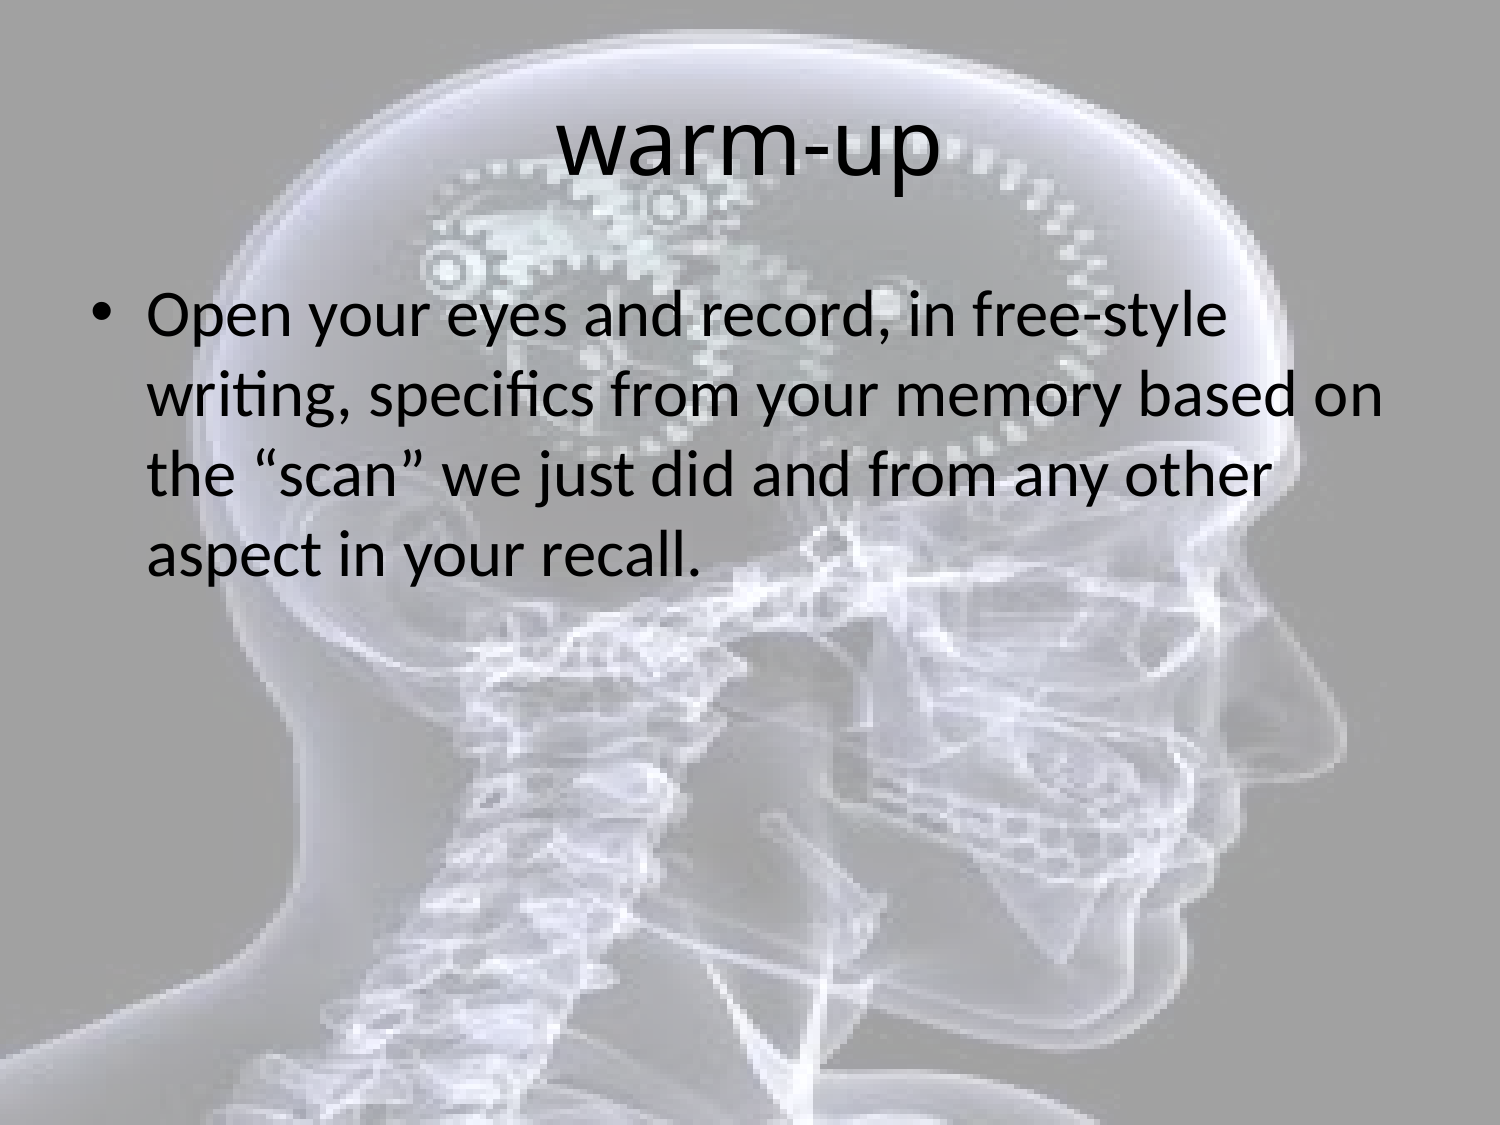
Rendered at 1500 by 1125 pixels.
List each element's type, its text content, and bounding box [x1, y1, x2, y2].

title warm-up [75, 45, 1425, 233]
list Open your eyes and record, in free-style writing, specifics from your memory based on the “scan” we just did and from any other aspect in your recall. [75, 262, 1425, 1005]
